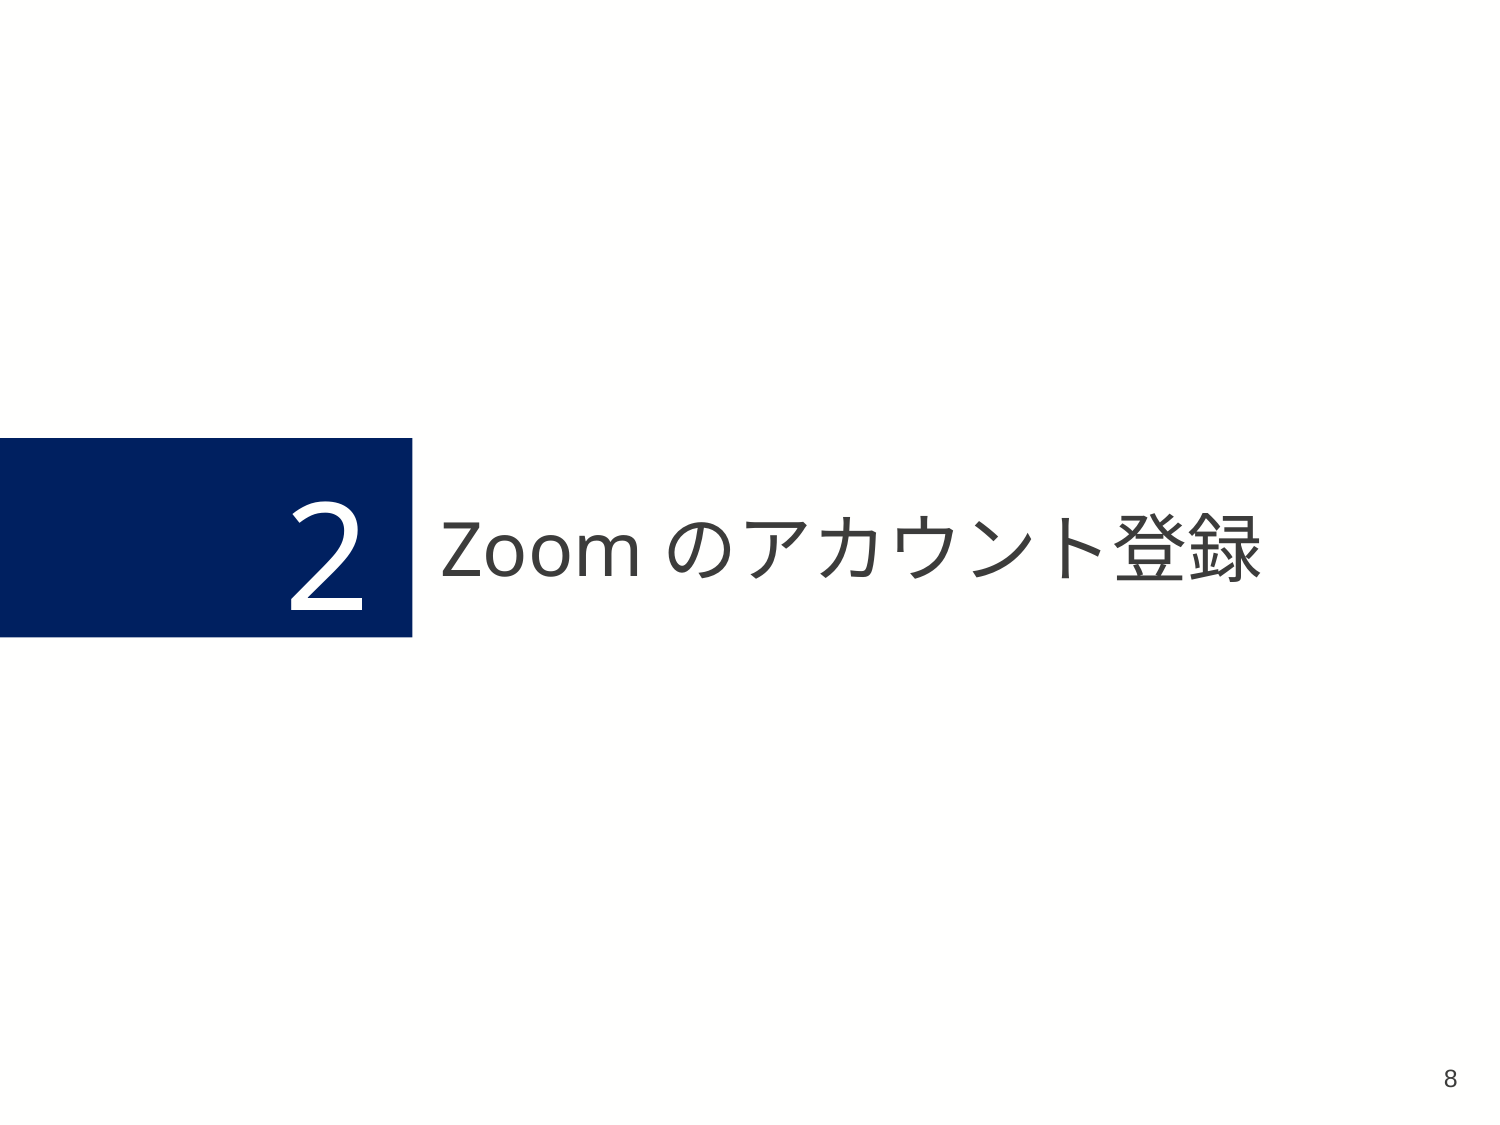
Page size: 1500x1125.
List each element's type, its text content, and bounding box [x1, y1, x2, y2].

list Zoomのアカウント登録 [425, 435, 1334, 659]
slide_number 8 [1428, 1055, 1500, 1113]
list 2 [269, 452, 365, 652]
